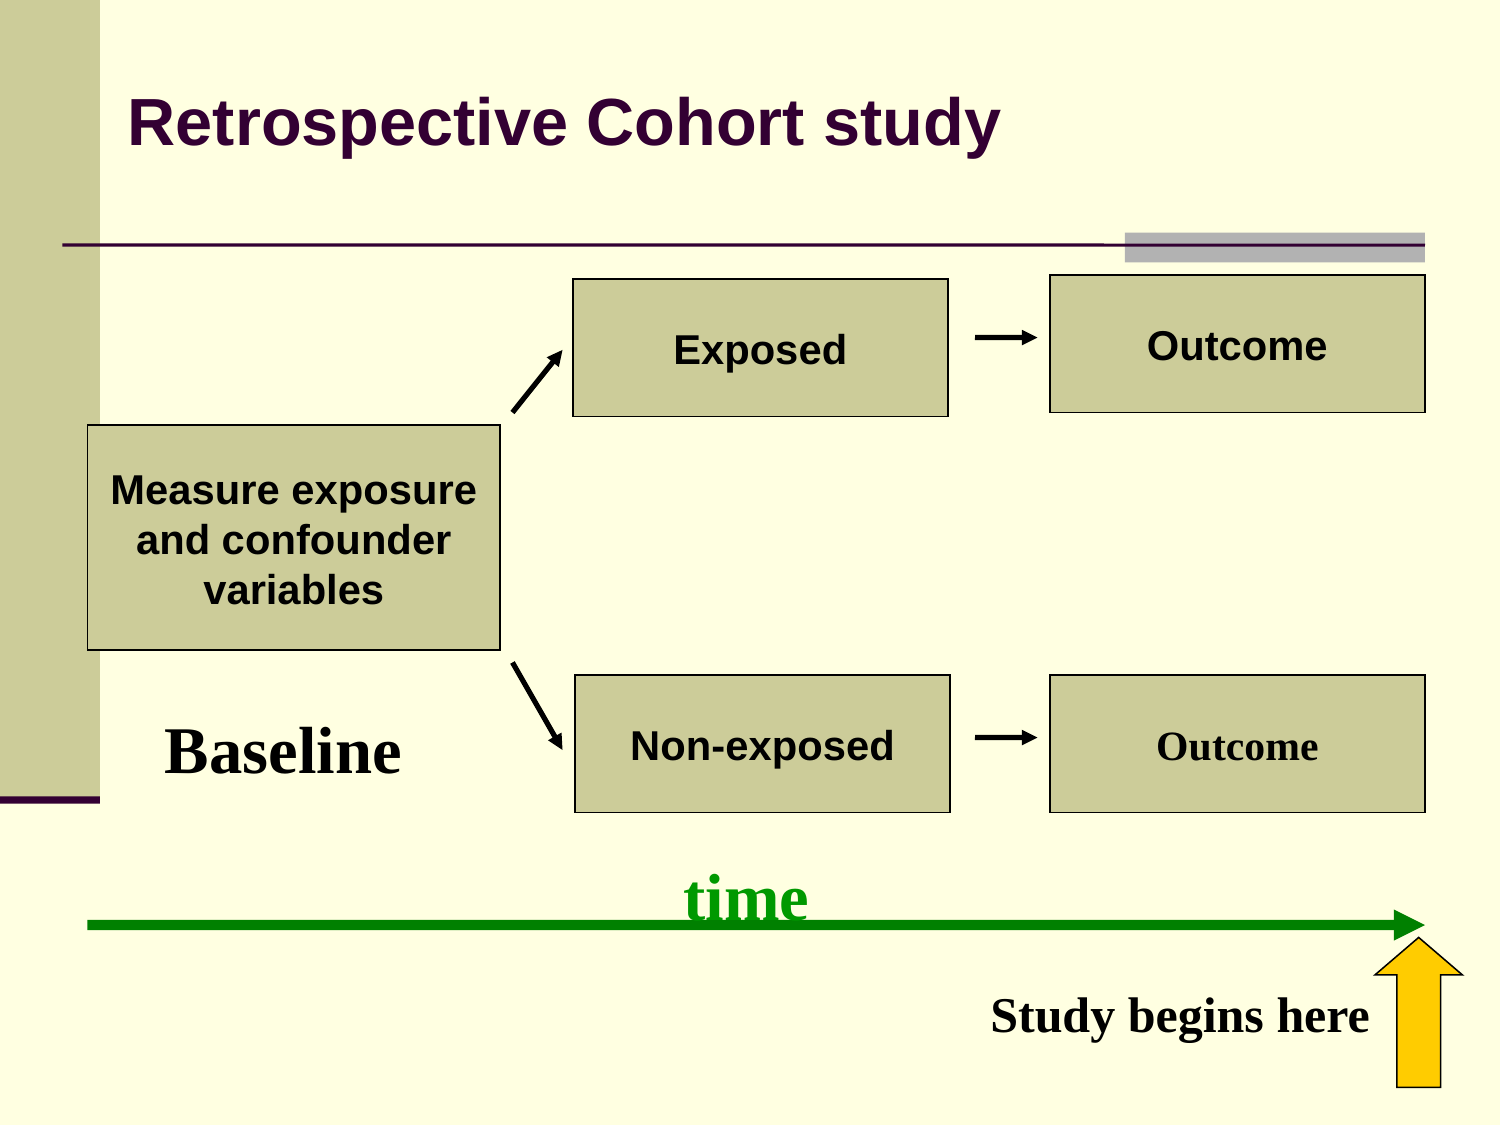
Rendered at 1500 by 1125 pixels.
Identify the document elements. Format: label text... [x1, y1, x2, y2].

text_box Baseline [150, 699, 418, 795]
text_box [1376, 937, 1463, 1088]
text_box Non-exposed [574, 674, 950, 813]
text_box [512, 662, 563, 751]
text_box [825, 918, 1426, 932]
text_box Outcome [1049, 674, 1425, 813]
title Retrospective Cohort study [112, 62, 1388, 176]
text_box Measure exposure and confounder variables [87, 424, 500, 650]
text_box time [668, 846, 825, 941]
text_box Exposed [572, 278, 948, 417]
text_box [512, 349, 563, 413]
text_box [974, 331, 1038, 344]
text_box Outcome [1049, 274, 1425, 413]
text_box [974, 731, 1038, 744]
text_box Study begins here [975, 974, 1386, 1050]
